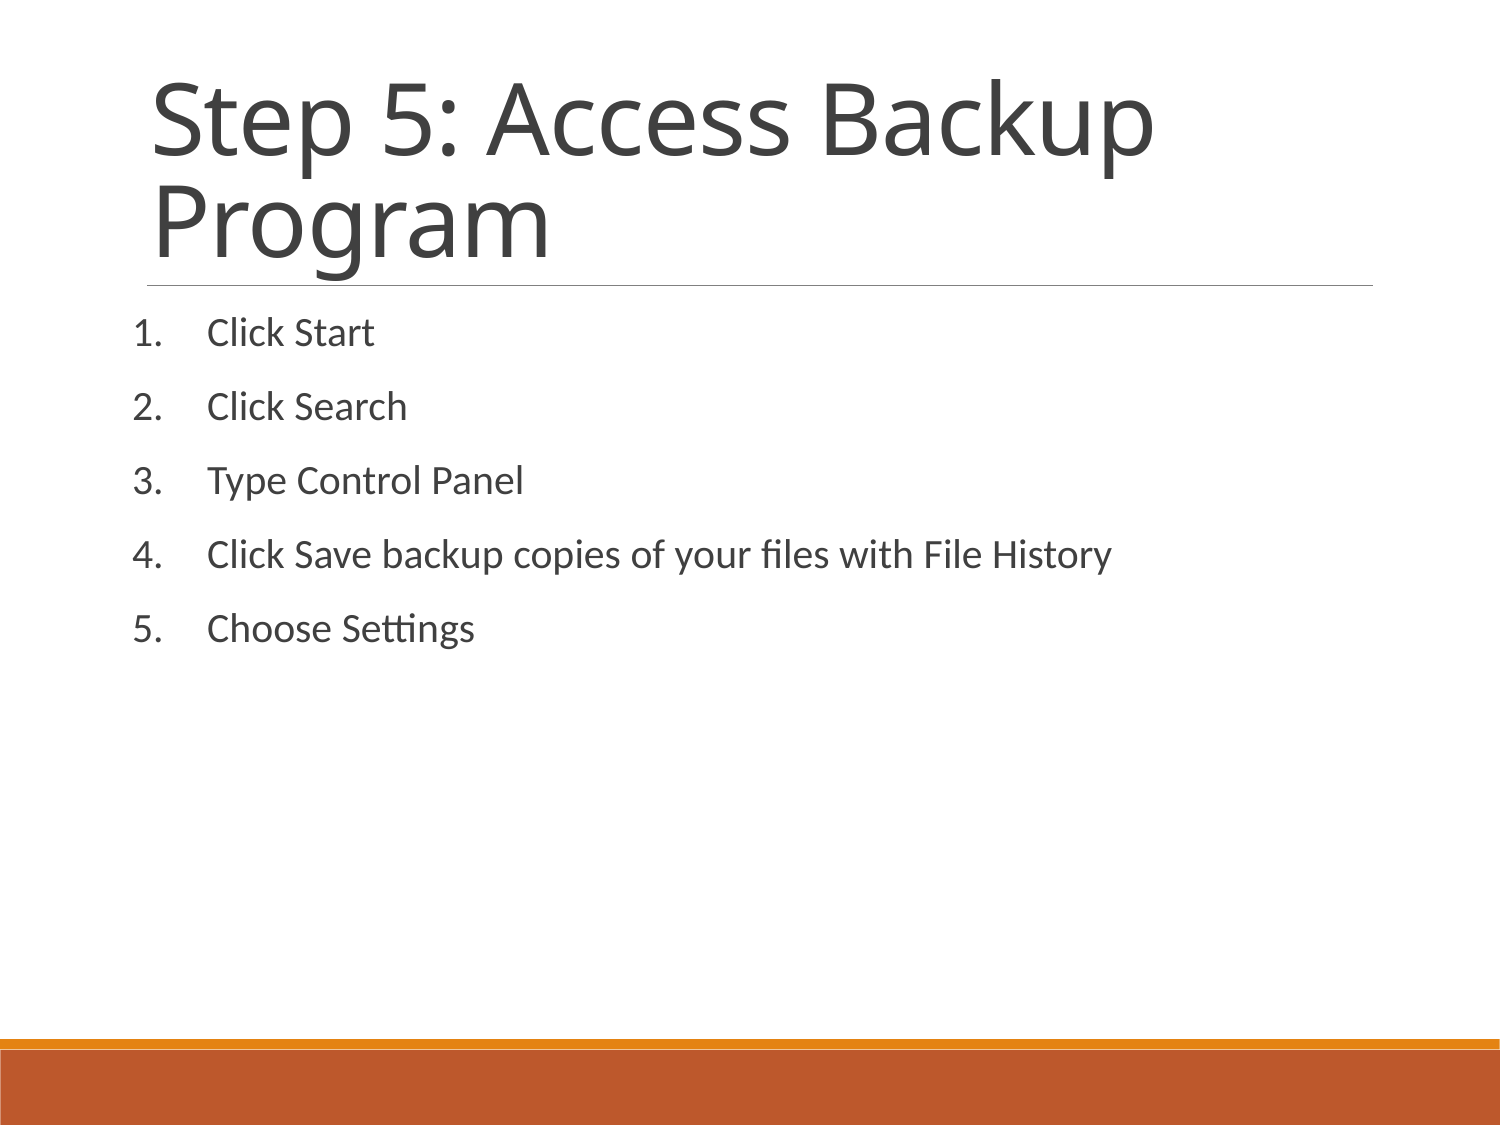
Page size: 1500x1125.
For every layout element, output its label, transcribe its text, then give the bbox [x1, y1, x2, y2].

list Click Start Click Search Type Control Panel Click Save backup copies of your files with File History Choose Settings [117, 302, 1373, 963]
title Step 5: Access Backup Program [135, 47, 1373, 285]
